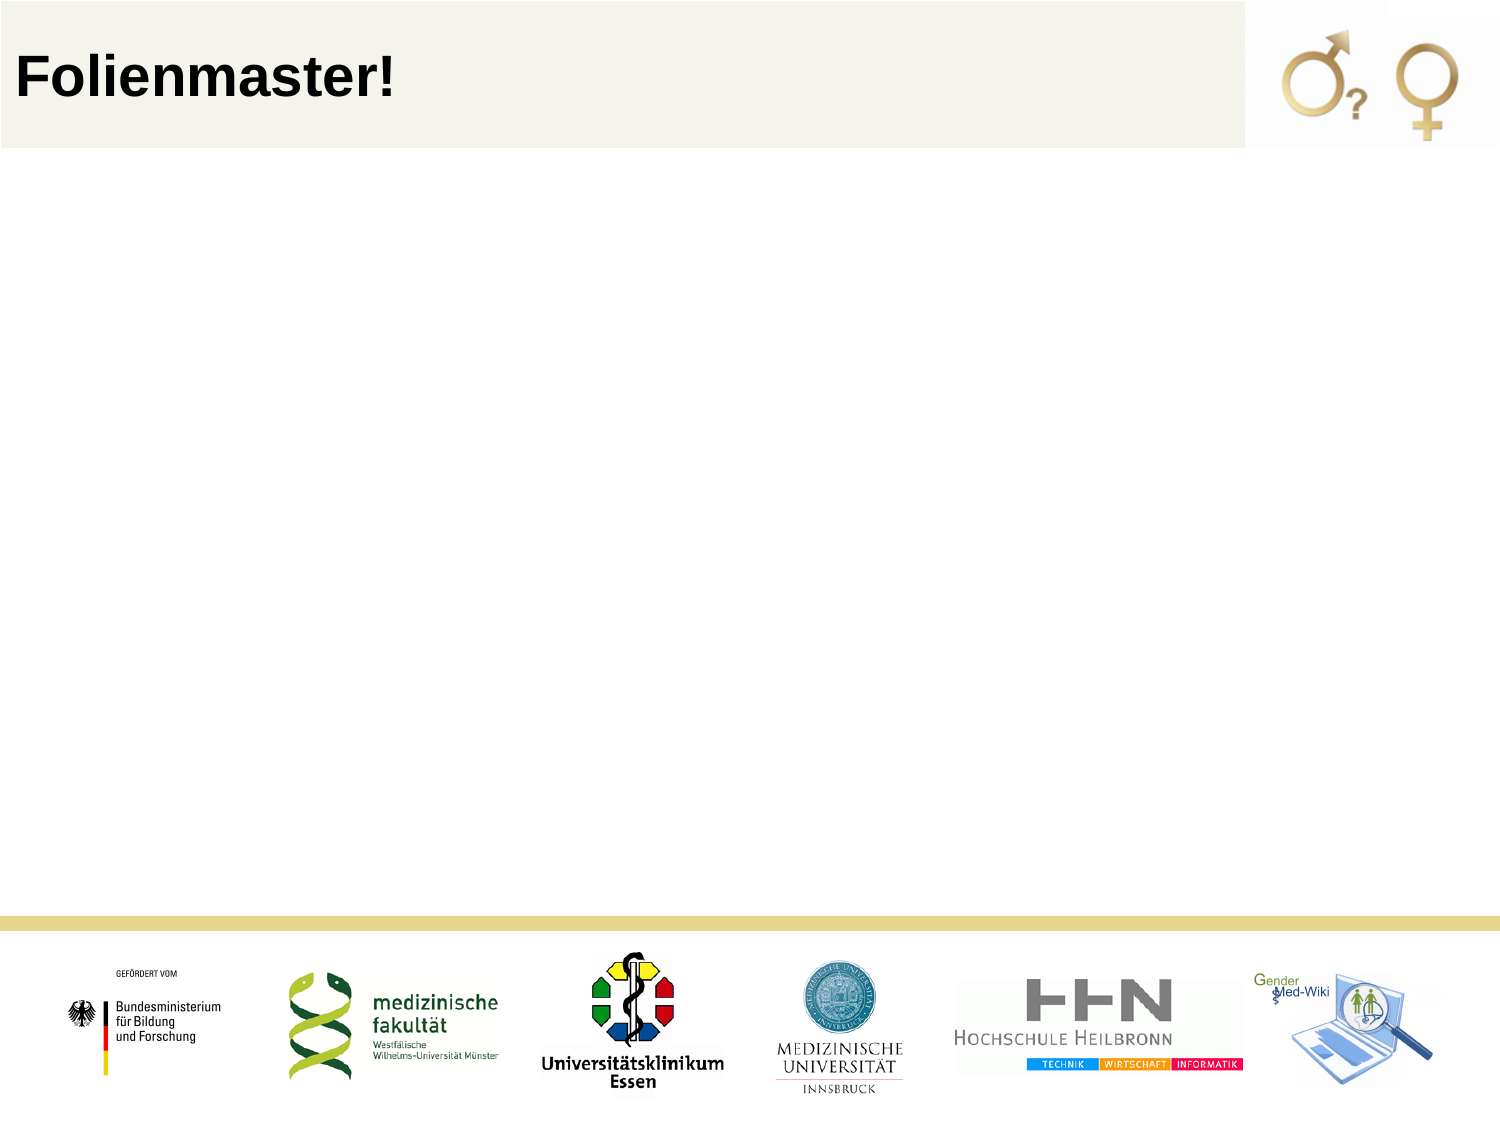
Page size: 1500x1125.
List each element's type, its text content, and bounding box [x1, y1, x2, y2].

picture [1246, 965, 1453, 1087]
picture [289, 952, 1243, 1100]
picture [47, 952, 255, 1100]
picture [1245, 0, 1500, 149]
text_box Folienmaster! [0, 31, 413, 116]
